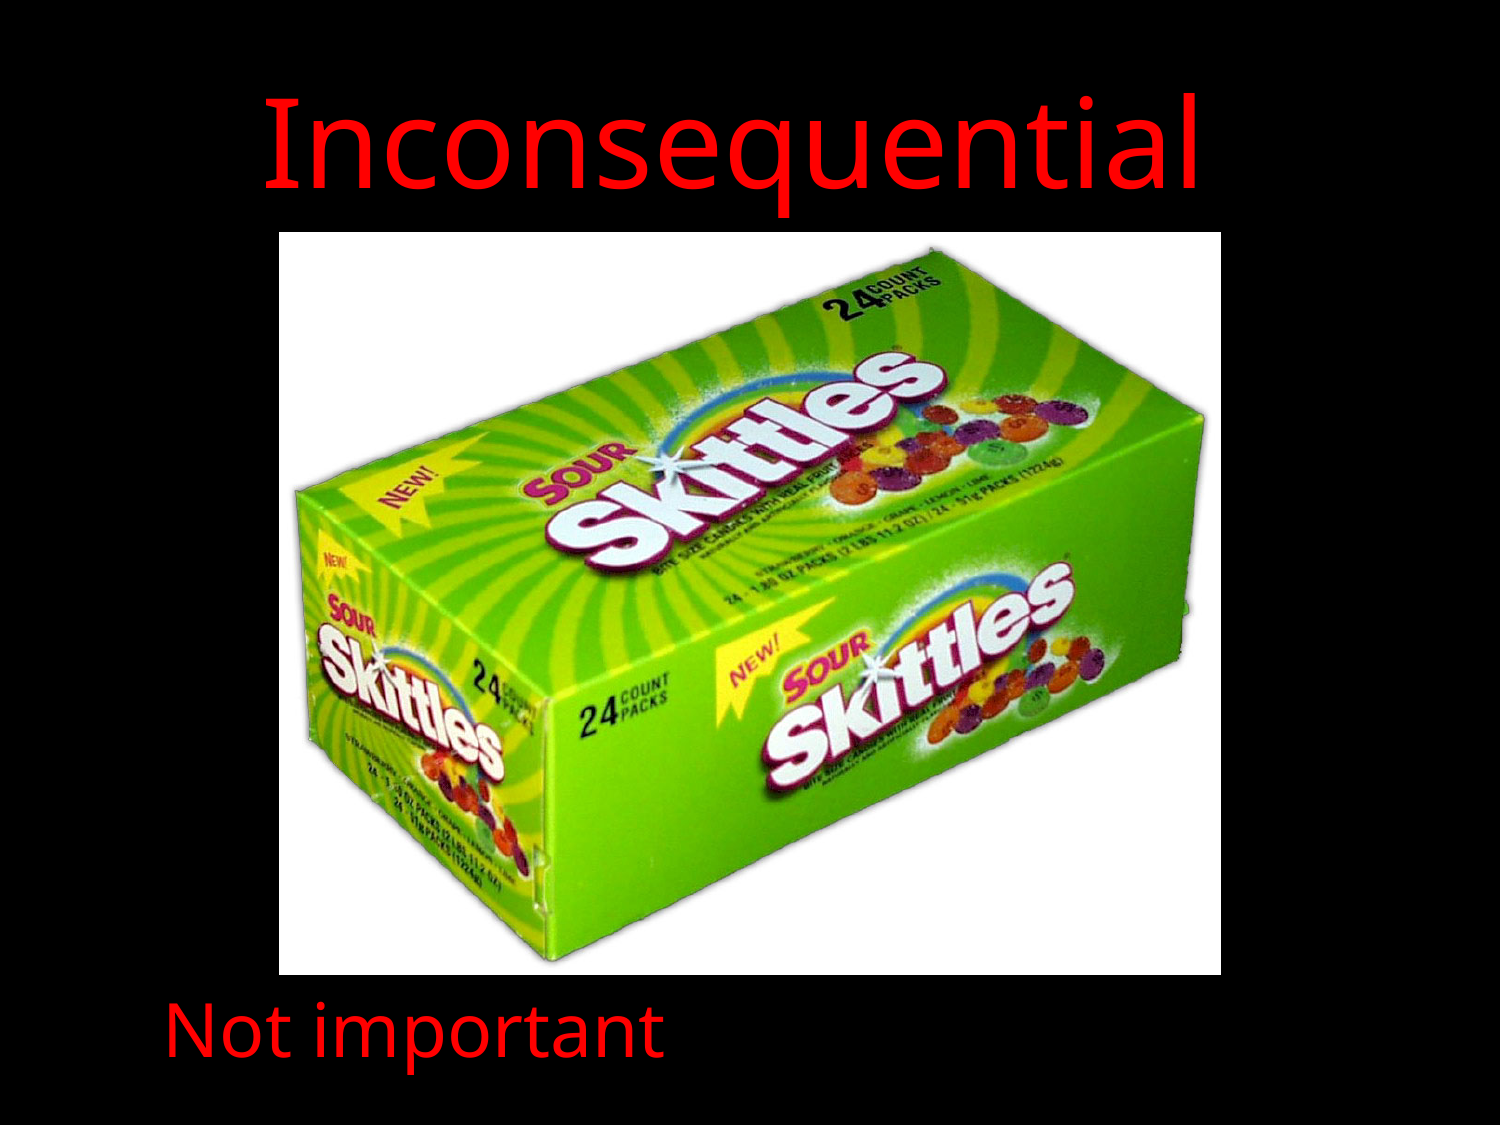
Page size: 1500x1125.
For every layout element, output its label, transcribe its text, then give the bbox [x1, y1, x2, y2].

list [74, 232, 1426, 976]
text_box Not important [148, 984, 1102, 1080]
title Inconsequential [75, 45, 1425, 231]
